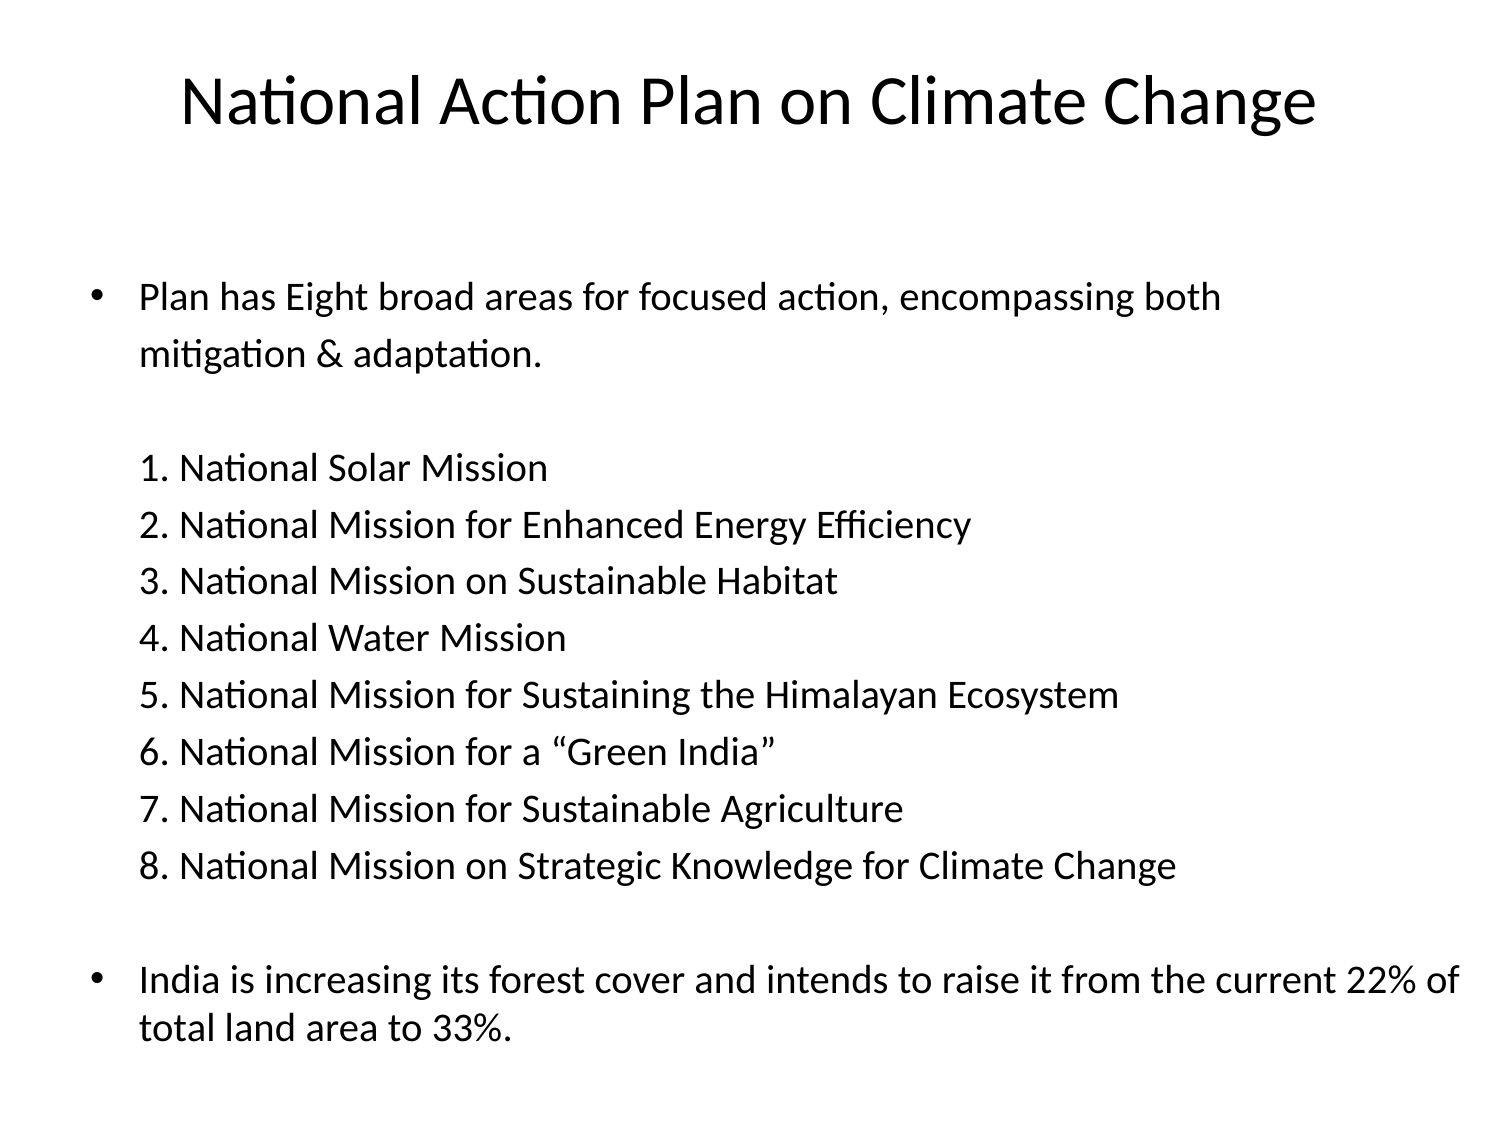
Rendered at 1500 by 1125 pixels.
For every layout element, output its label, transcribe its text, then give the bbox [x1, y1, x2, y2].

title National Action Plan on Climate Change [37, 45, 1463, 233]
list Plan has Eight broad areas for focused action, encompassing both mitigation & adaptation. 1. National Solar Mission 2. National Mission for Enhanced Energy Efficiency 3. National Mission on Sustainable Habitat 4. National Water Mission 5. National Mission for Sustaining the Himalayan Ecosystem 6. National Mission for a “Green India” 7. National Mission for Sustainable Agriculture 8. National Mission on Strategic Knowledge for Climate Change India is increasing its forest cover and intends to raise it from the current 22% of total land area to 33%. [75, 262, 1500, 1063]
